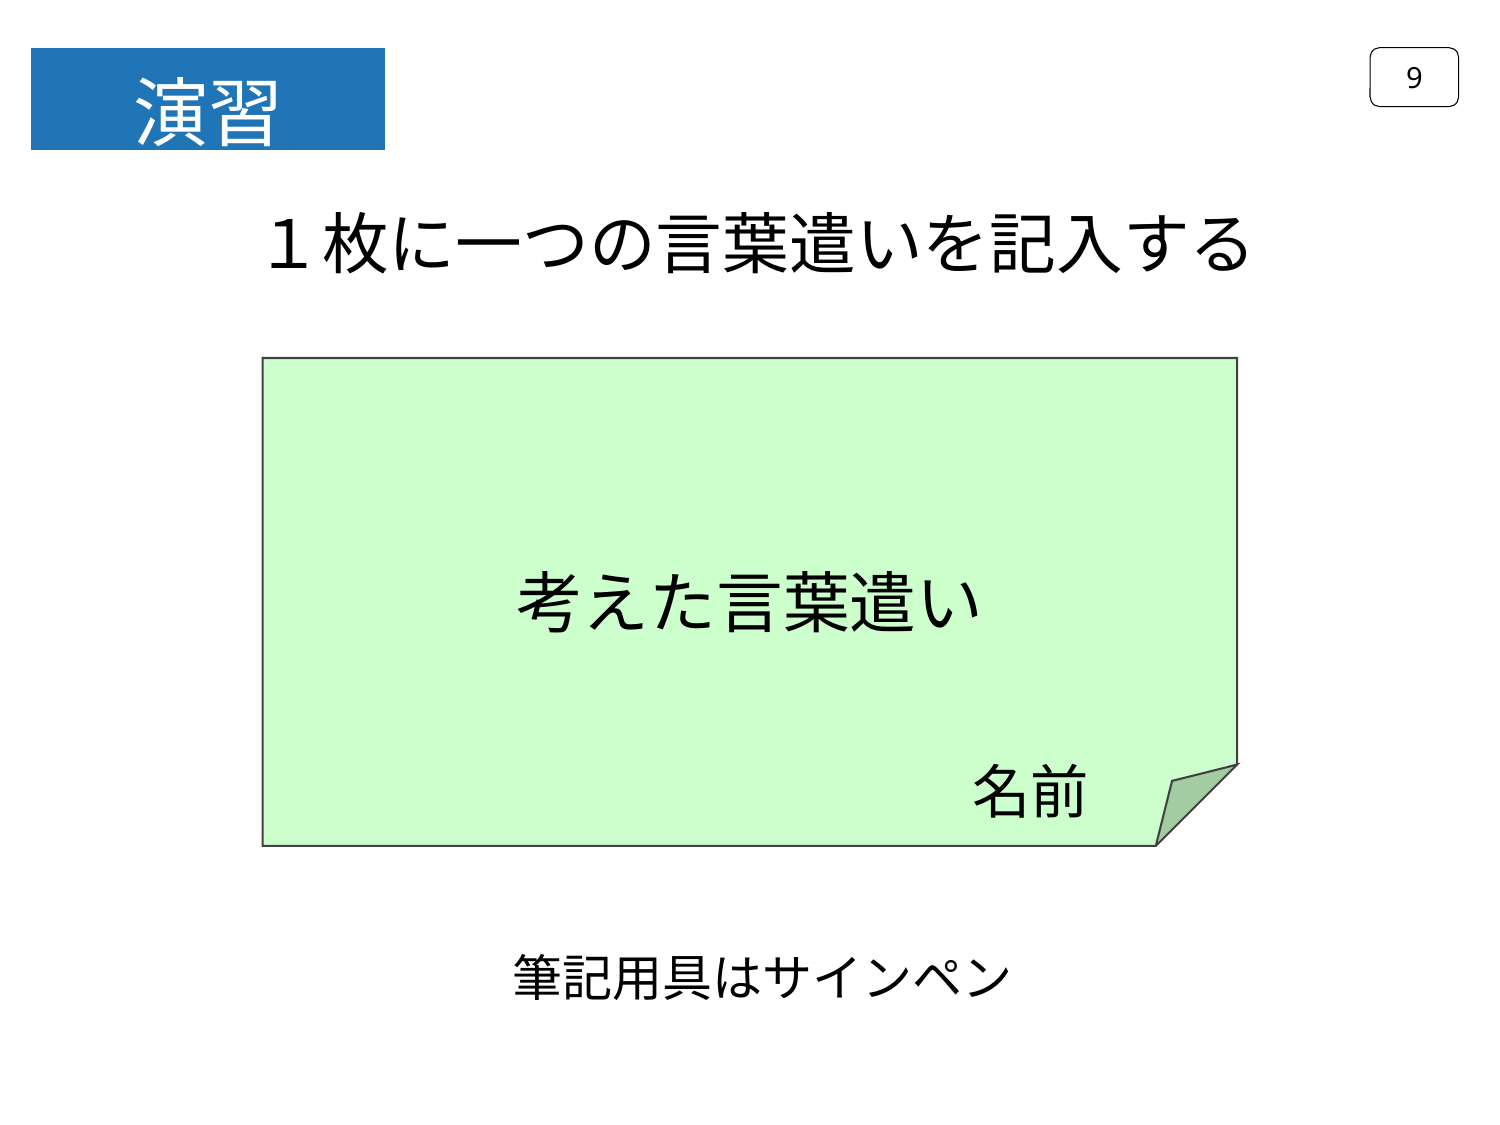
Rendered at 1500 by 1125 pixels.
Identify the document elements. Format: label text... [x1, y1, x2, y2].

text_box 名前 [957, 713, 1104, 833]
text_box 考えた言葉遣い [262, 357, 1238, 846]
text_box 筆記用具はサインペン [497, 909, 1031, 1105]
text_box １枚に一つの言葉遣いを記入する [240, 195, 1281, 290]
text_box 9 [1368, 46, 1460, 108]
text_box 演習 [31, 48, 385, 150]
